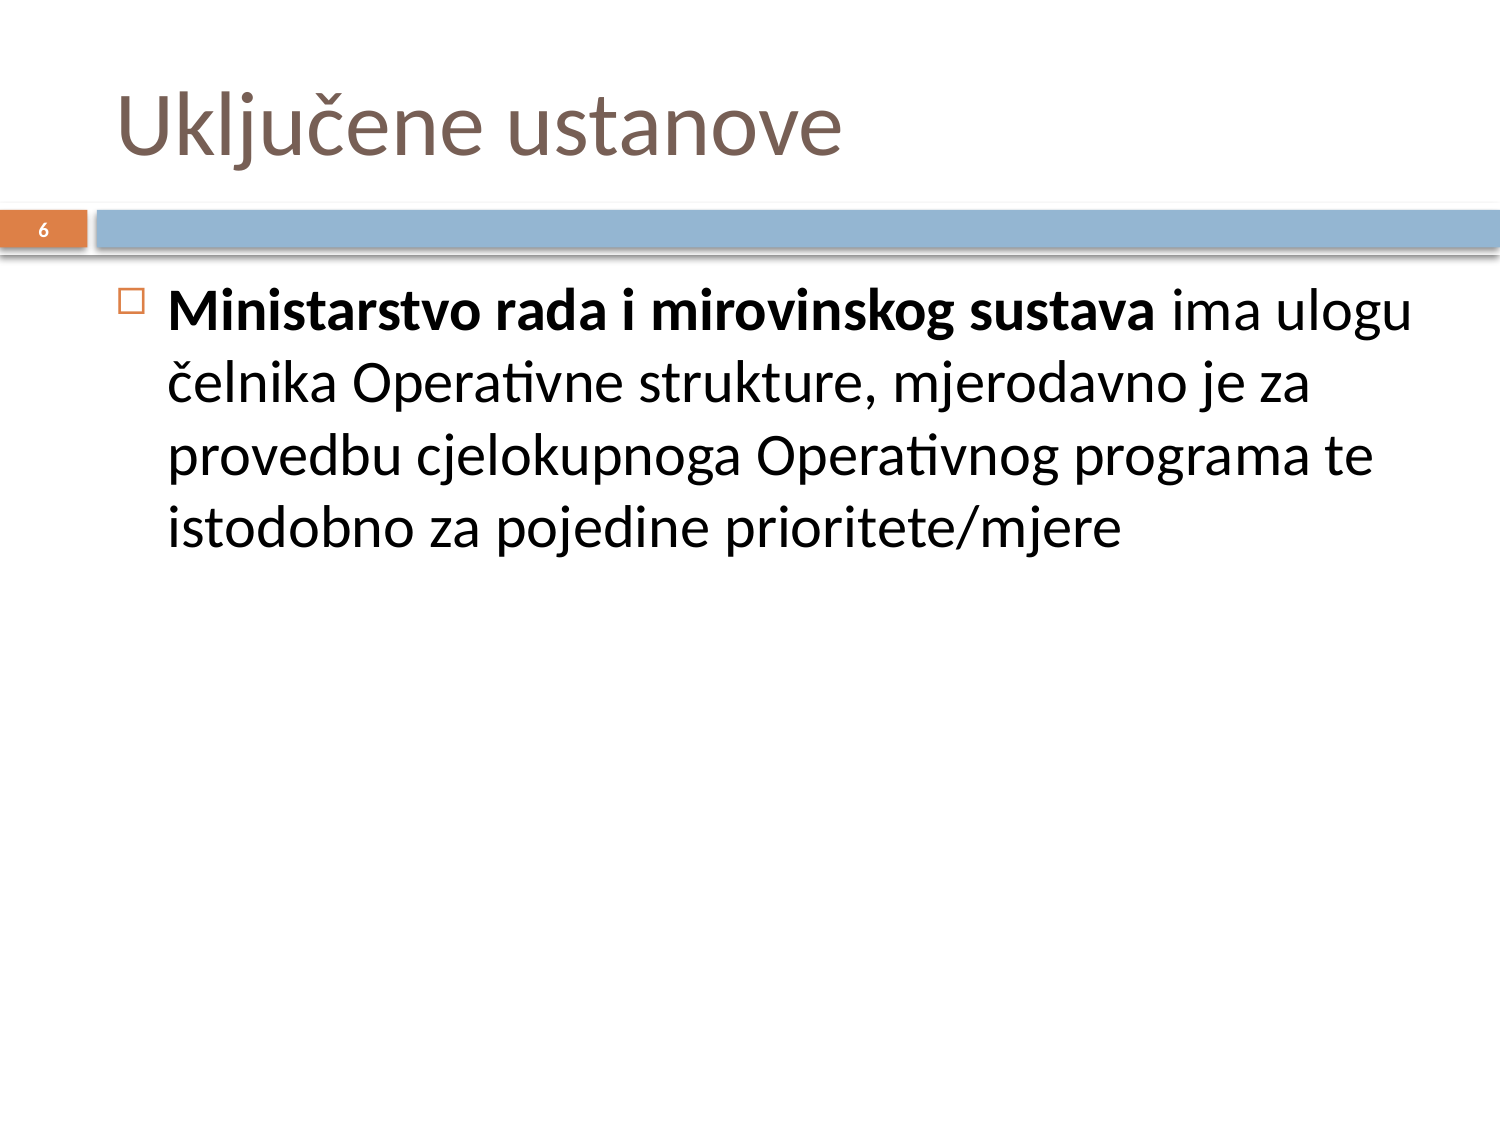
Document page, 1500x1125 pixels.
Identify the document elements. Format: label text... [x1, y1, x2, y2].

list Ministarstvo rada i mirovinskog sustava ima ulogu čelnika Operativne strukture, mjerodavno je za provedbu cjelokupnoga Operativnog programa te istodobno za pojedine prioritete/mjere [100, 262, 1439, 1001]
title Uključene ustanove [100, 37, 1439, 201]
slide_number 6 [0, 208, 88, 249]
